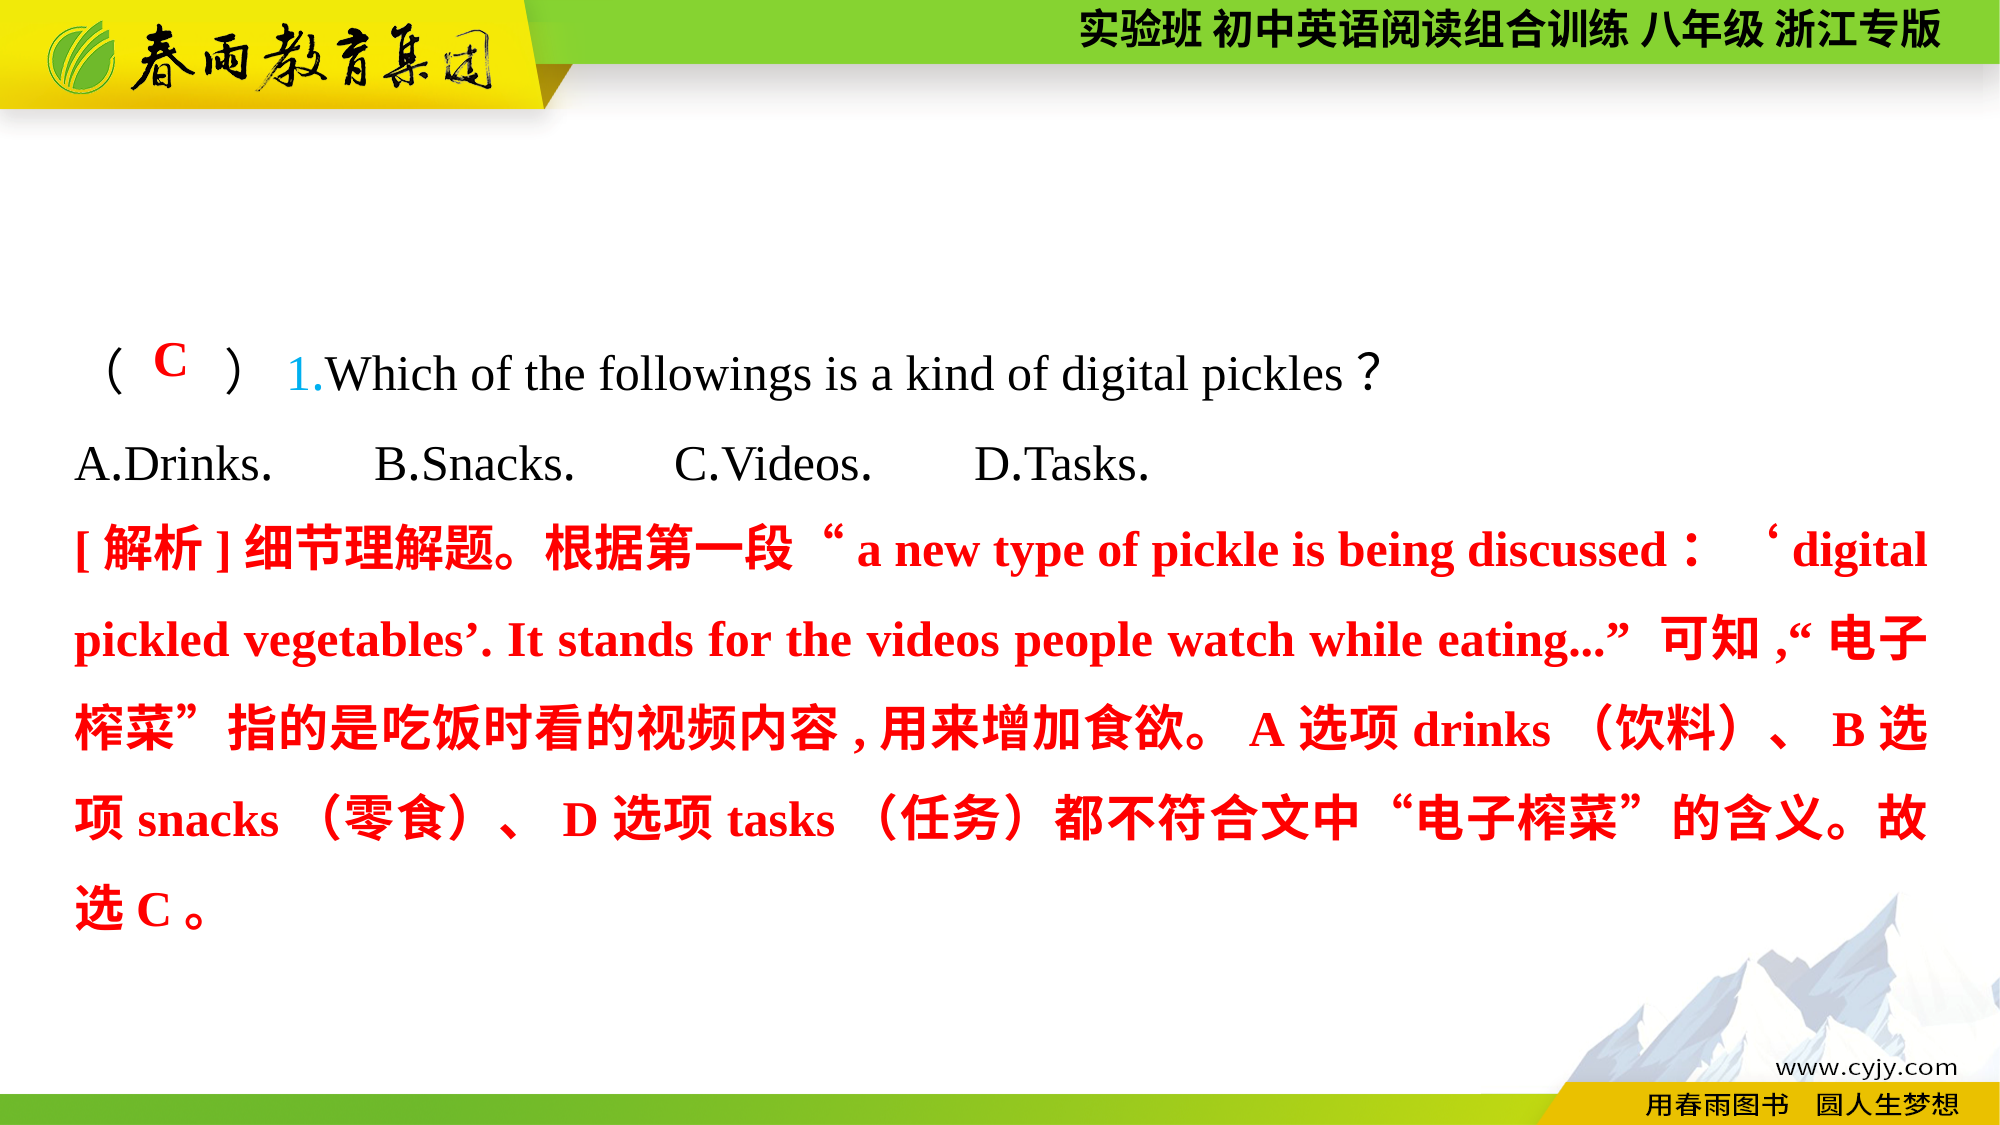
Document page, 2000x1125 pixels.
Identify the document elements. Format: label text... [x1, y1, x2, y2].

picture [0, 0, 2000, 1125]
list （ ）1.Which of the followings is a kind of digital pickles？ A.Drinks. B.Snacks. C.Videos. D.Tasks. [59, 302, 1944, 478]
text_box [解析]细节理解题。根据第一段“a new type of pickle is being discussed：‘digital pickled vegetables’. It stands for the videos people watch while eating...” 可知,“电子榨菜”指的是吃饭时看的视频内容,用来增加食欲。A选项drinks（饮料）、B选项snacks（零食）、D选项tasks（任务）都不符合文中“电子榨菜”的含义。故选C。 [59, 478, 1944, 944]
text_box C [138, 319, 204, 394]
